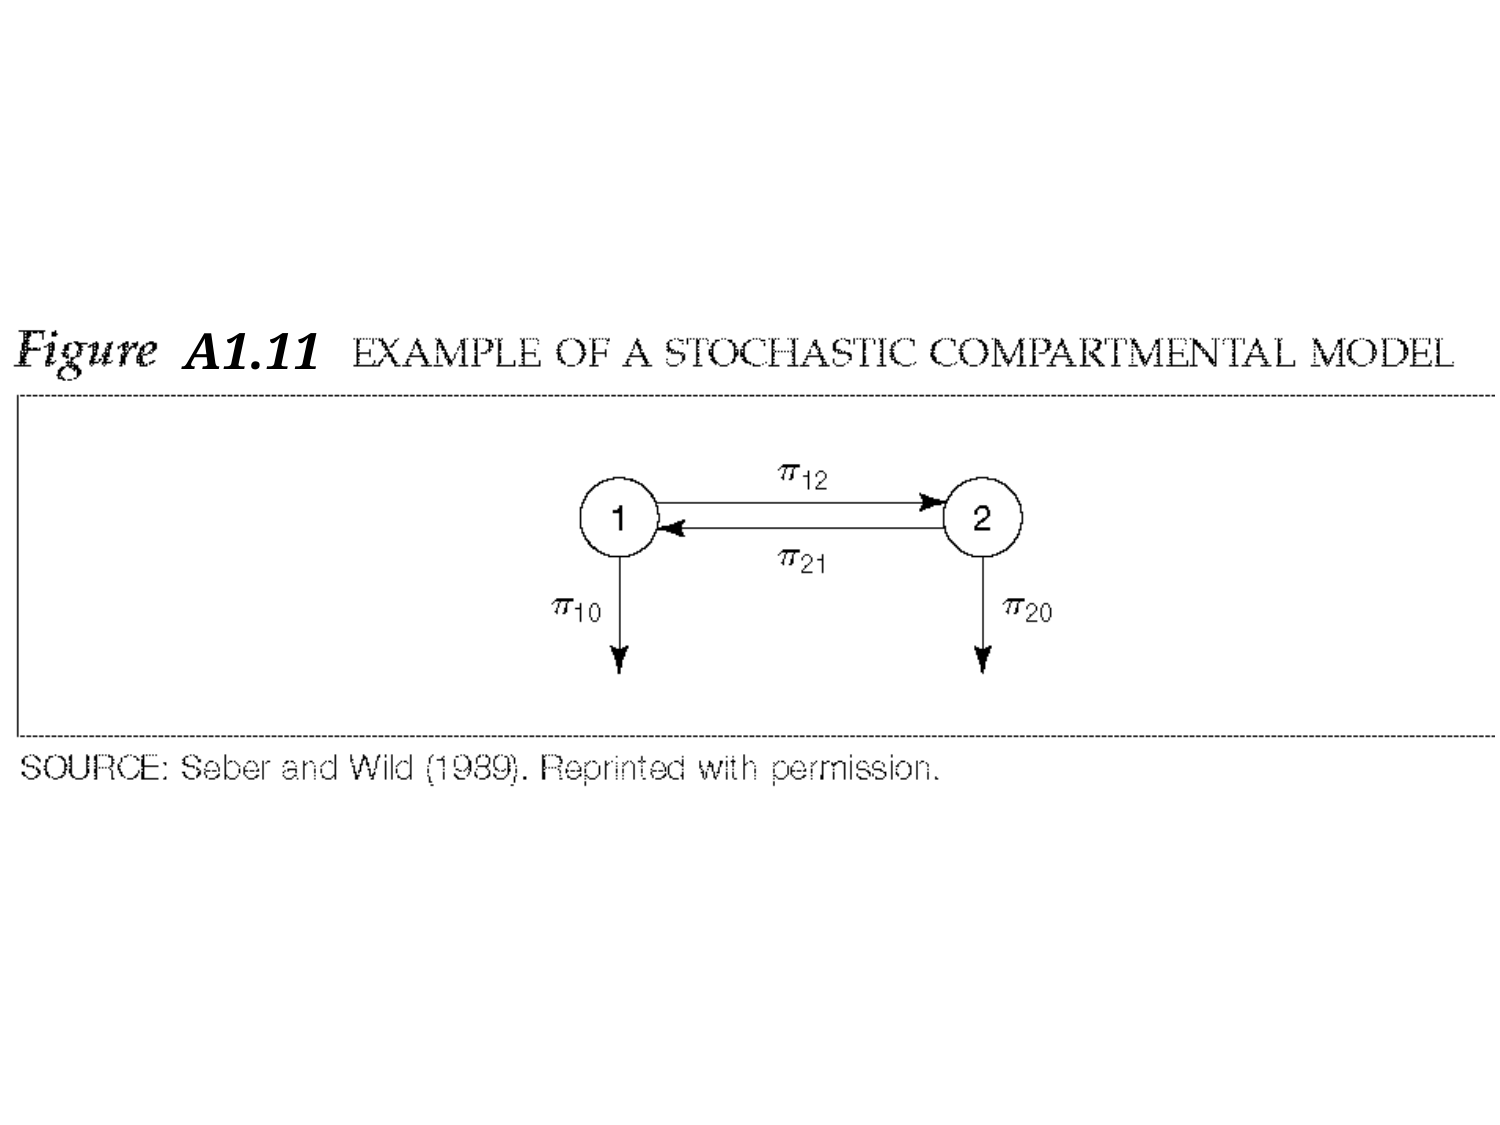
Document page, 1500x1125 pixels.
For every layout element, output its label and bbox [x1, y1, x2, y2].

picture [0, 299, 1496, 813]
